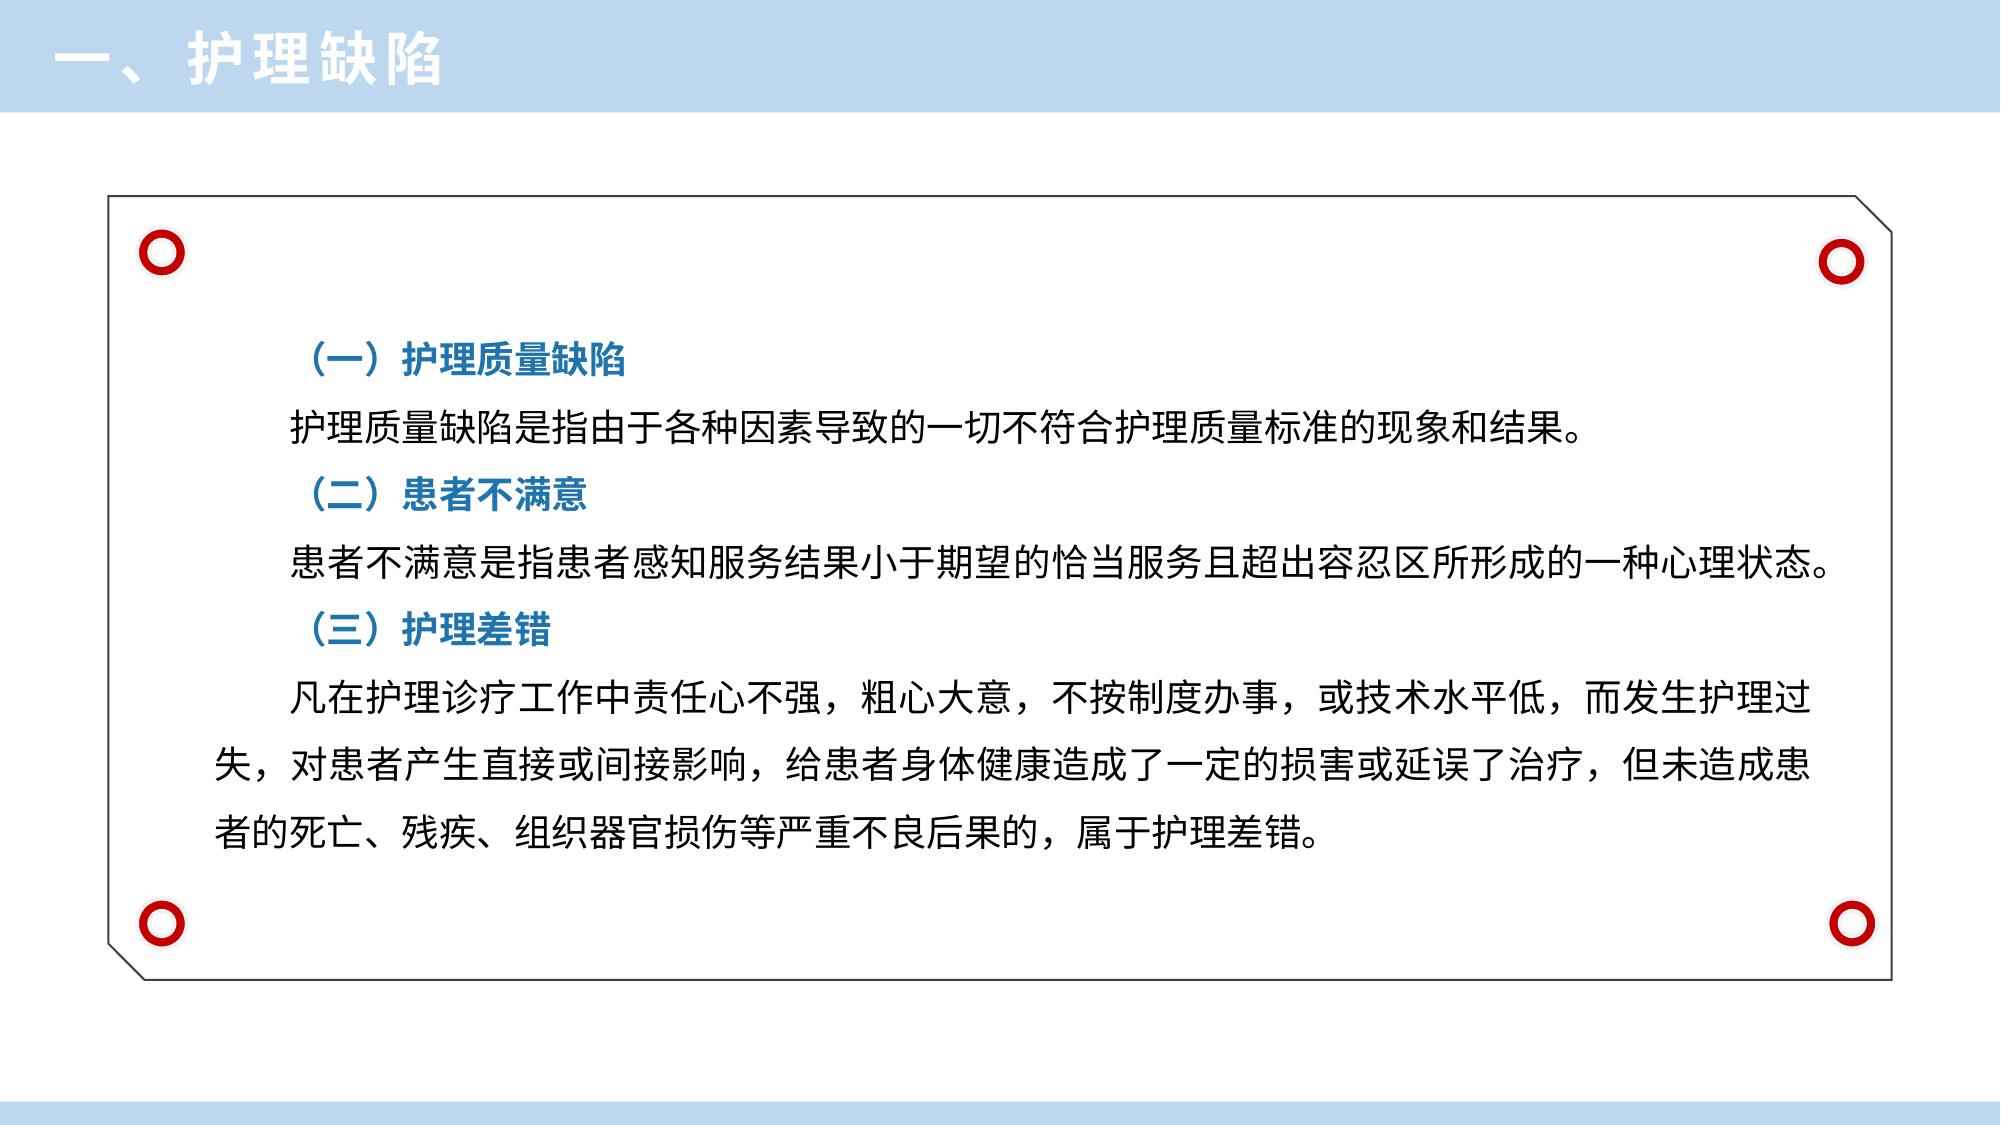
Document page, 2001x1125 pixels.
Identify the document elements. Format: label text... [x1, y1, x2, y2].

text_box [1815, 235, 1868, 288]
text_box [1826, 897, 1879, 950]
text_box [107, 195, 1893, 981]
text_box （一）护理质量缺陷 护理质量缺陷是指由于各种因素导致的一切不符合护理质量标准的现象和结果。 （二）患者不满意 患者不满意是指患者感知服务结果小于期望的恰当服务且超出容忍区所形成的一种心理状态。 （三）护理差错 凡在护理诊疗工作中责任心不强，粗心大意，不按制度办事，或技术水平低，而发生护理过失，对患者产生直接或间接影响，给患者身体健康造成了一定的损害或延误了治疗，但未造成患者的死亡、残疾、组织器官损伤等严重不良后果的，属于护理差错。 [199, 306, 1828, 862]
text_box [135, 226, 188, 279]
text_box 一、护理缺陷 [41, 16, 456, 98]
text_box [135, 897, 188, 950]
